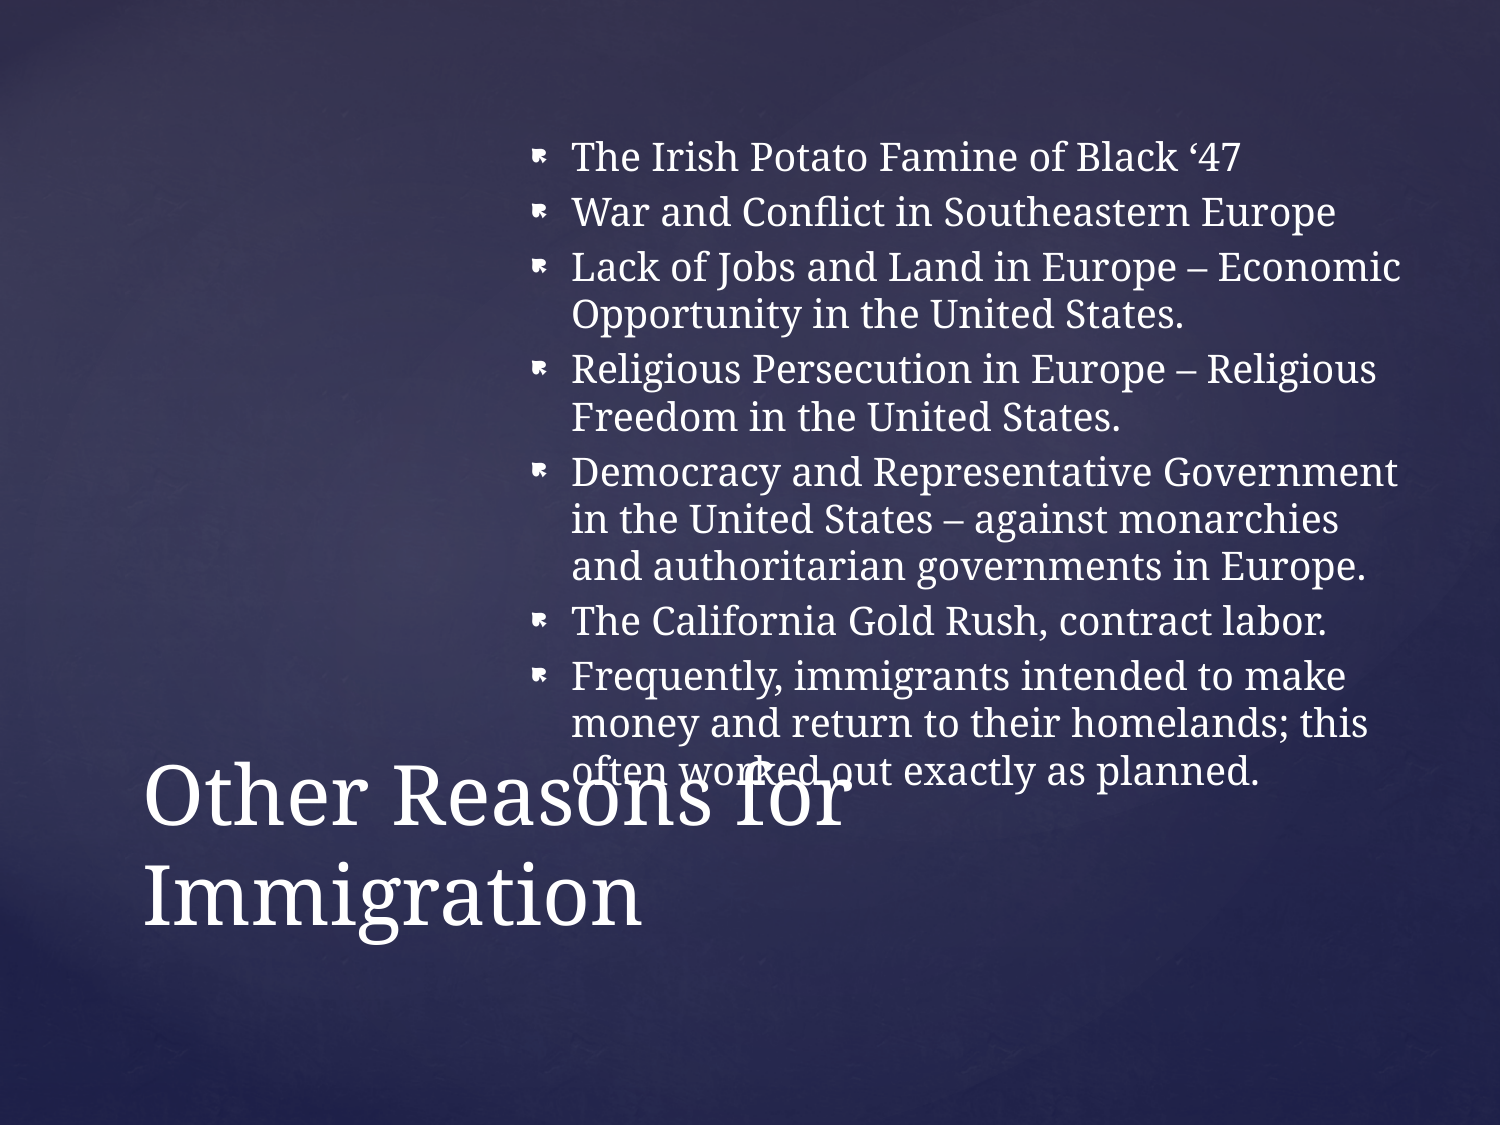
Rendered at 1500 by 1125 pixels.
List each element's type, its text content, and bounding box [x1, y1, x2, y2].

title Other Reasons for Immigration [127, 800, 1365, 950]
list The Irish Potato Famine of Black ‘47 War and Conflict in Southeastern Europe Lack of Jobs and Land in Europe – Economic Opportunity in the United States. Religious Persecution in Europe – Religious Freedom in the United States. Democracy and Representative Government in the United States – against monarchies and authoritarian governments in Europe. The California Gold Rush, contract labor. Frequently, immigrants intended to make money and return to their homelands; this often worked out exactly as planned. [512, 112, 1425, 813]
